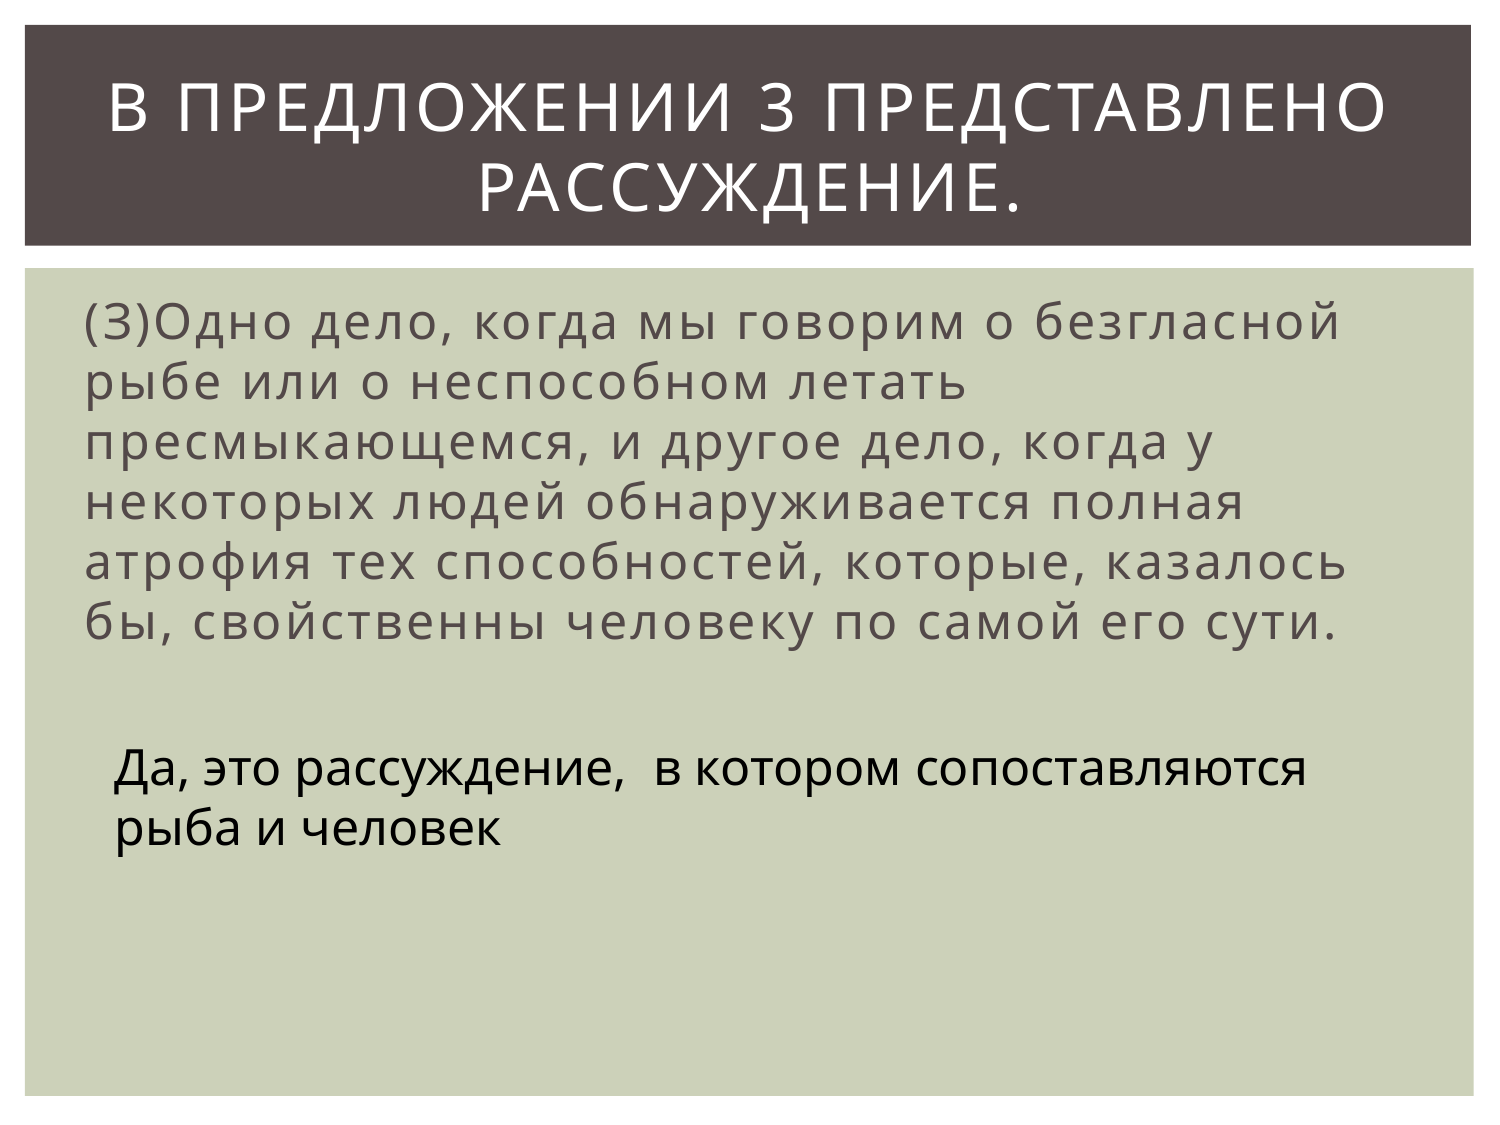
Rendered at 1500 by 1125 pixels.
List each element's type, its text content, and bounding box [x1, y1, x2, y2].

list (З)Одно дело, когда мы говорим о безгласной рыбе или о неспособном летать пресмыкающемся, и другое дело, когда у некоторых людей обнаруживается полная атрофия тех способностей, которые, казалось бы, свойственны человеку по самой его сути. [62, 281, 1442, 1005]
title В предложении 3 представлено рассуждение. [62, 58, 1438, 232]
text_box Да, это рассуждение, в котором сопоставляются рыба и человек [100, 727, 1388, 863]
